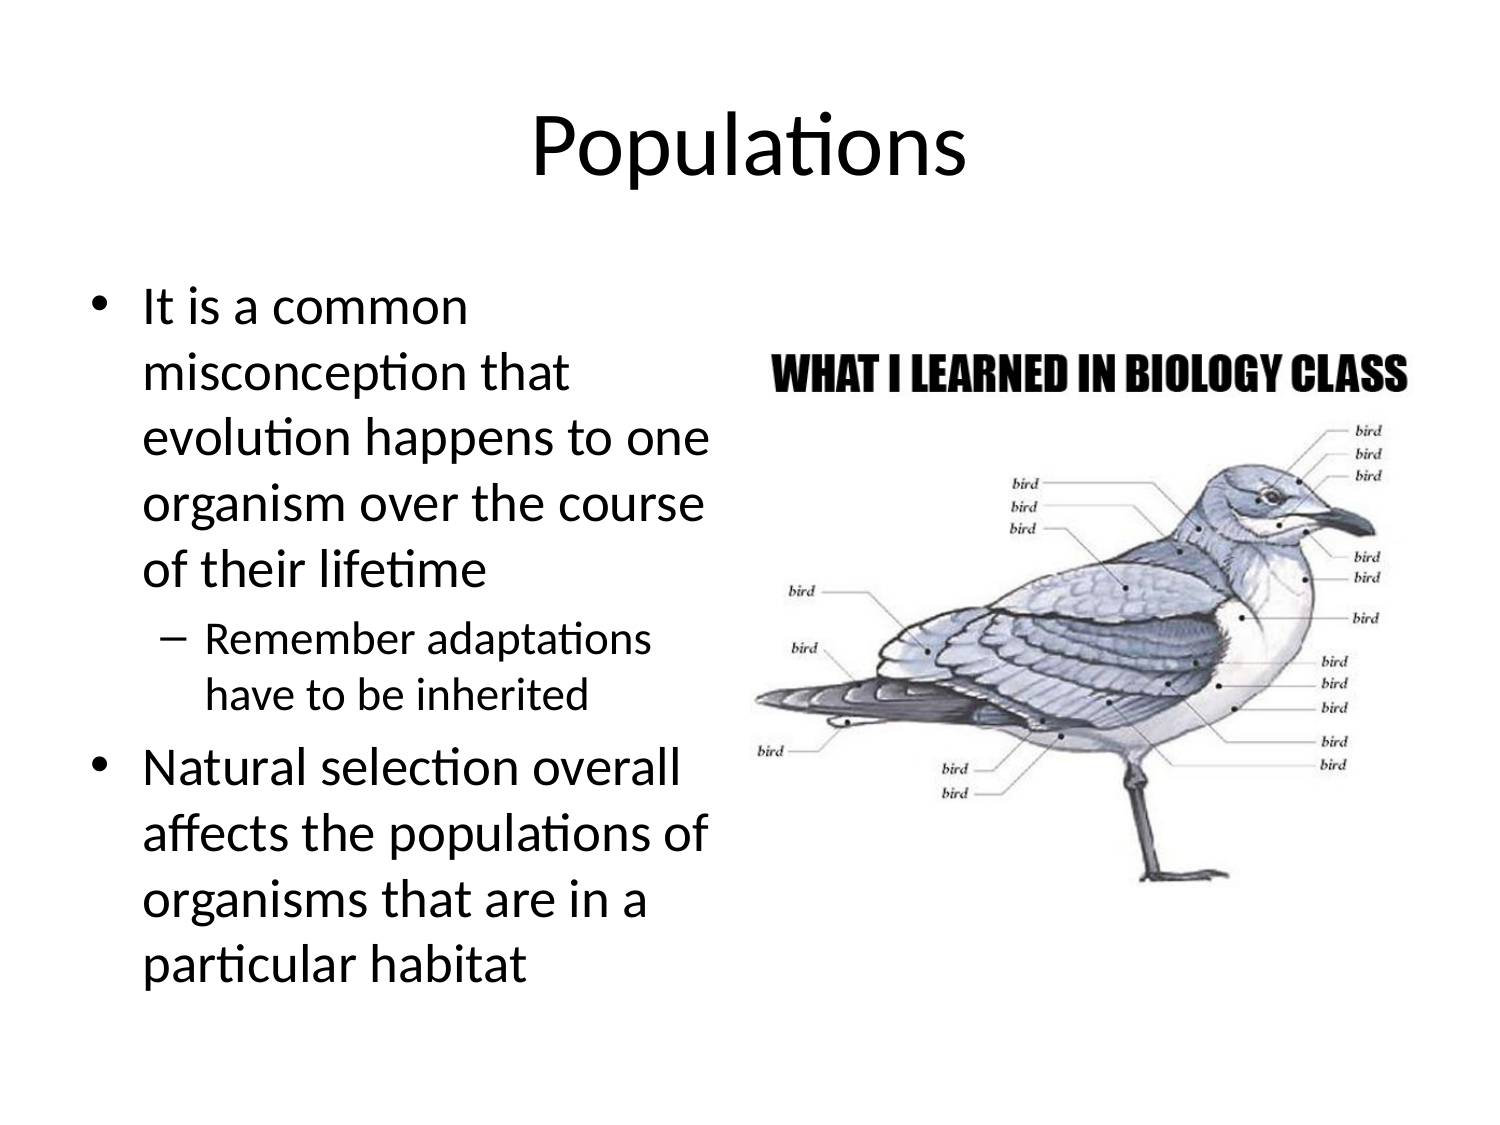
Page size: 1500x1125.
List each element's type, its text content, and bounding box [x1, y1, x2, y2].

list It is a common misconception that evolution happens to one organism over the course of their lifetime Remember adaptations have to be inherited Natural selection overall affects the populations of organisms that are in a particular habitat [75, 262, 738, 1005]
picture [749, 337, 1428, 891]
title Populations [75, 45, 1425, 233]
